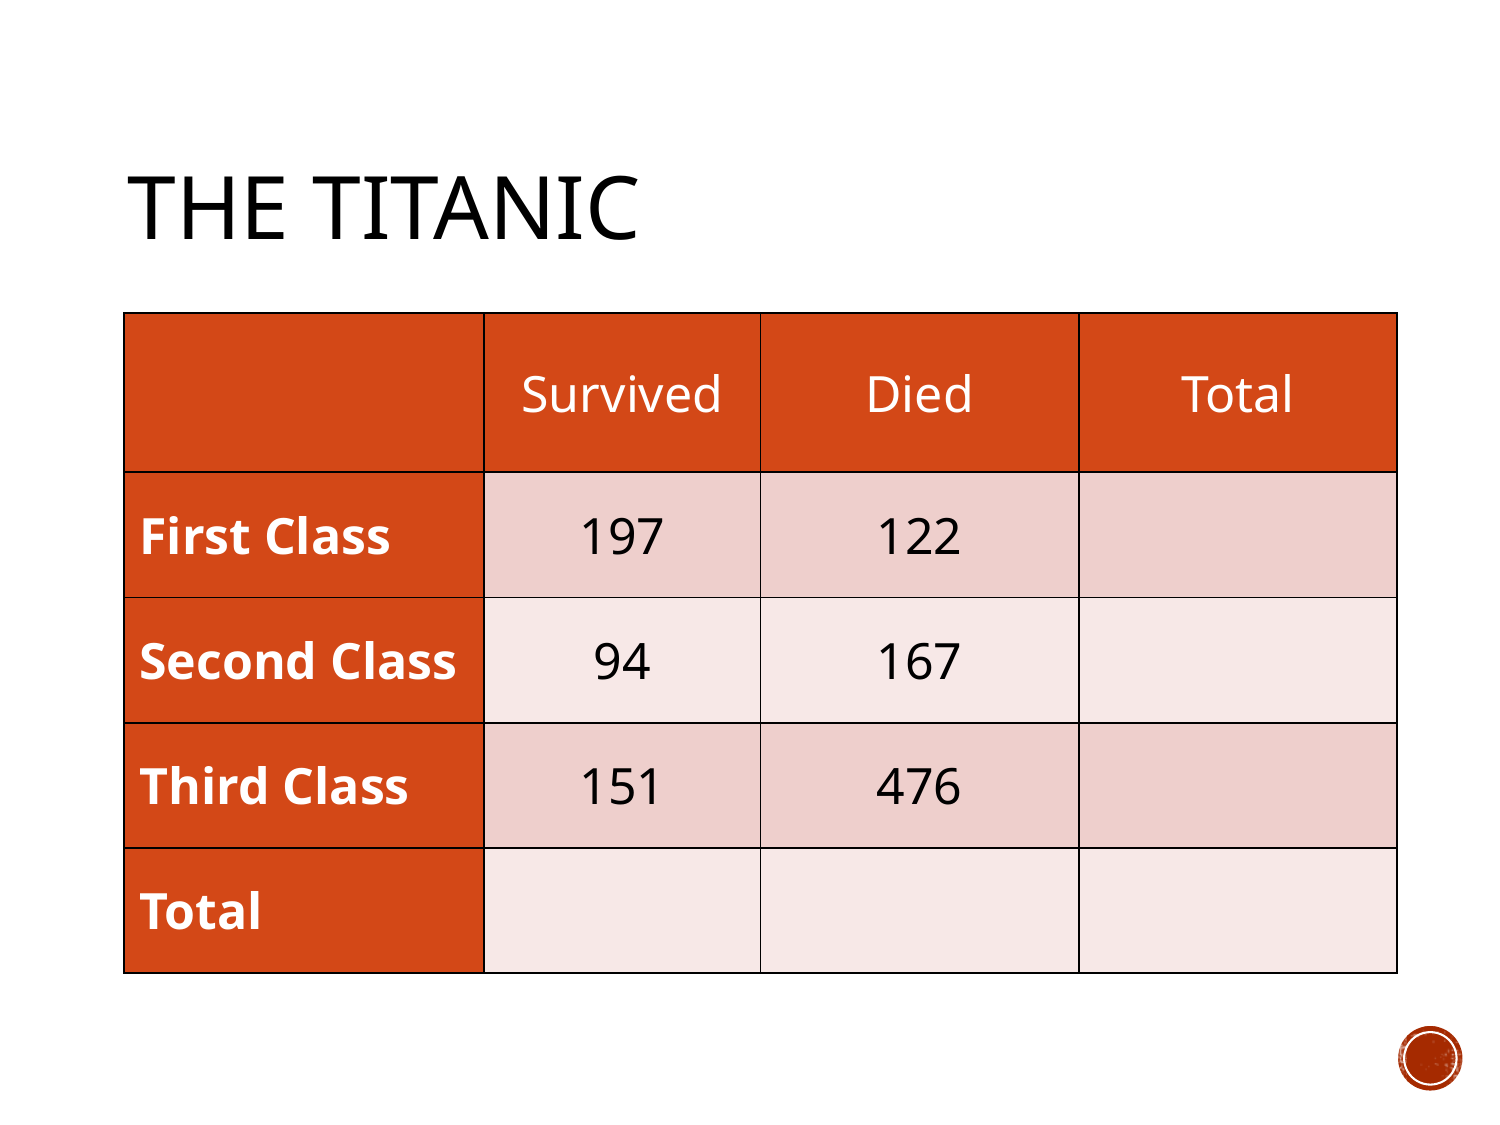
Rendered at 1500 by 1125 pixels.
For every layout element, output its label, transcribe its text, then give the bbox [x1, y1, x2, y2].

table_header Died [761, 314, 1078, 471]
table_header [125, 314, 483, 471]
table_cell Third Class [125, 724, 483, 847]
table_cell [1080, 849, 1396, 972]
table_cell 197 [485, 473, 760, 597]
table_cell 151 [485, 724, 760, 847]
table_cell [1080, 473, 1396, 597]
table_header Total [1080, 314, 1396, 471]
table_header Survived [485, 314, 760, 471]
table_cell 122 [761, 473, 1078, 597]
table_cell [1080, 724, 1396, 847]
table_cell [485, 849, 760, 972]
table_cell 167 [761, 598, 1078, 722]
table_cell [1080, 598, 1396, 722]
table_cell 94 [485, 598, 760, 722]
table_cell [761, 849, 1078, 972]
table_cell Total [125, 849, 483, 972]
table_cell First Class [125, 473, 483, 597]
title The Titanic [112, 79, 1388, 344]
table_cell Second Class [125, 598, 483, 722]
table_cell 476 [761, 724, 1078, 847]
